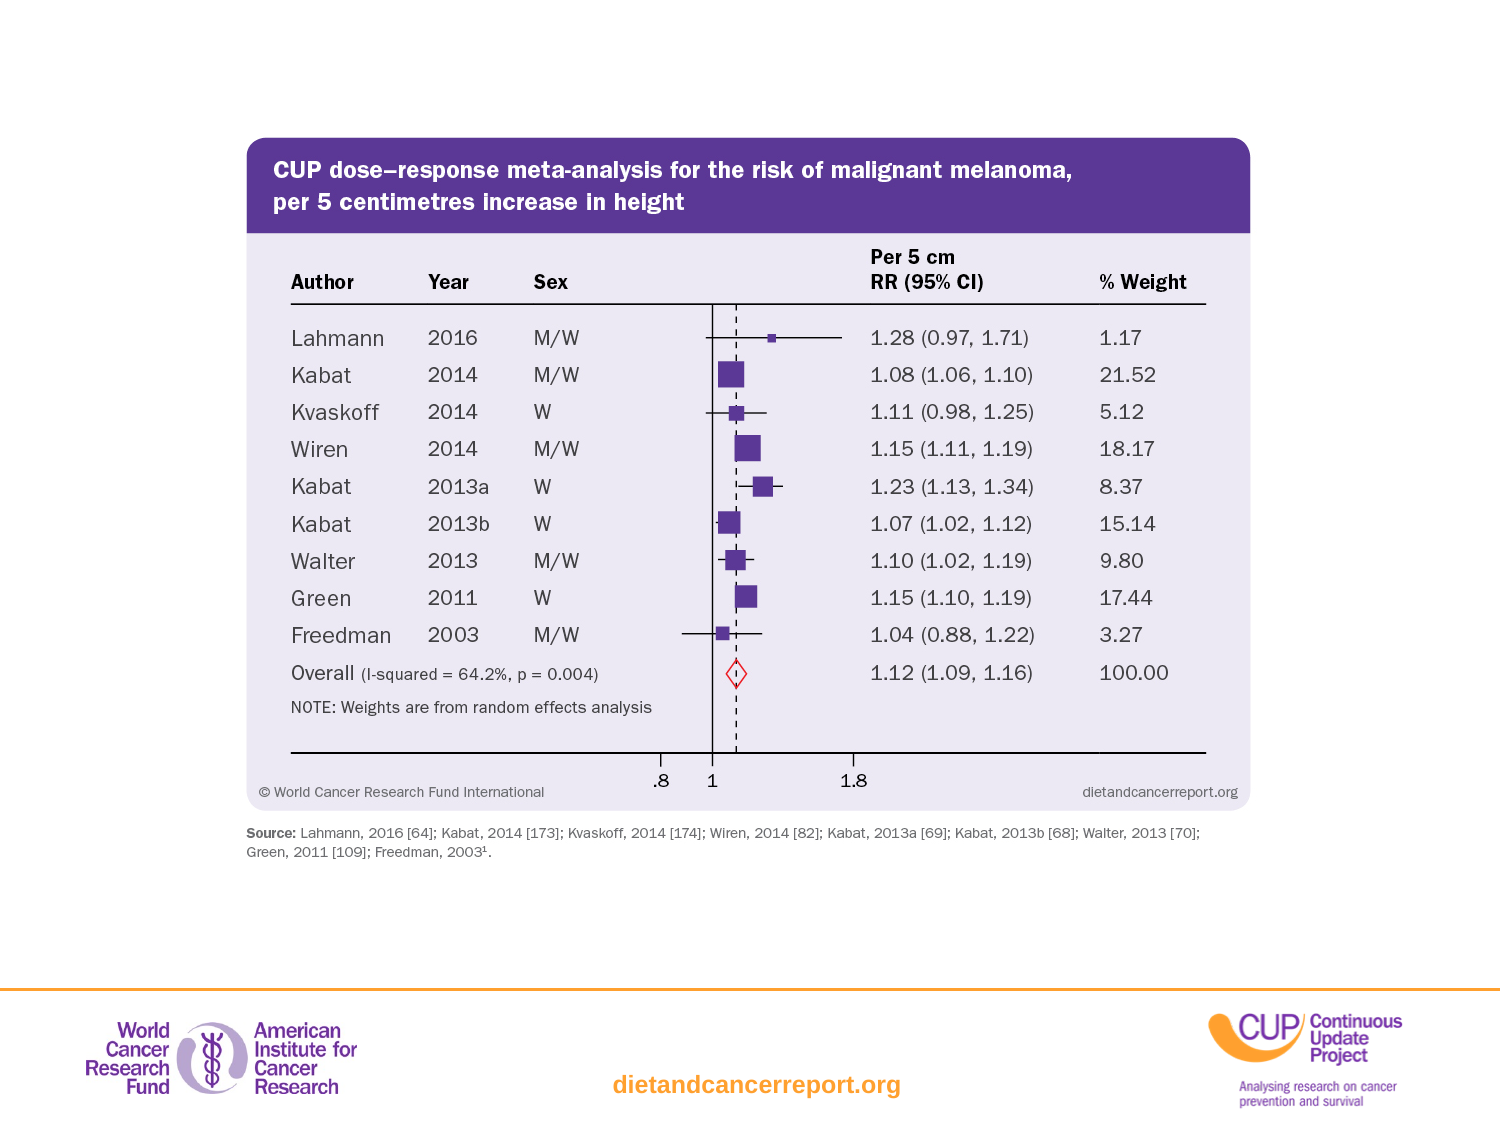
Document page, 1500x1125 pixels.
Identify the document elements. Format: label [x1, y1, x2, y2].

picture [86, 1022, 357, 1094]
picture [1207, 1013, 1403, 1109]
picture [216, 107, 1280, 886]
